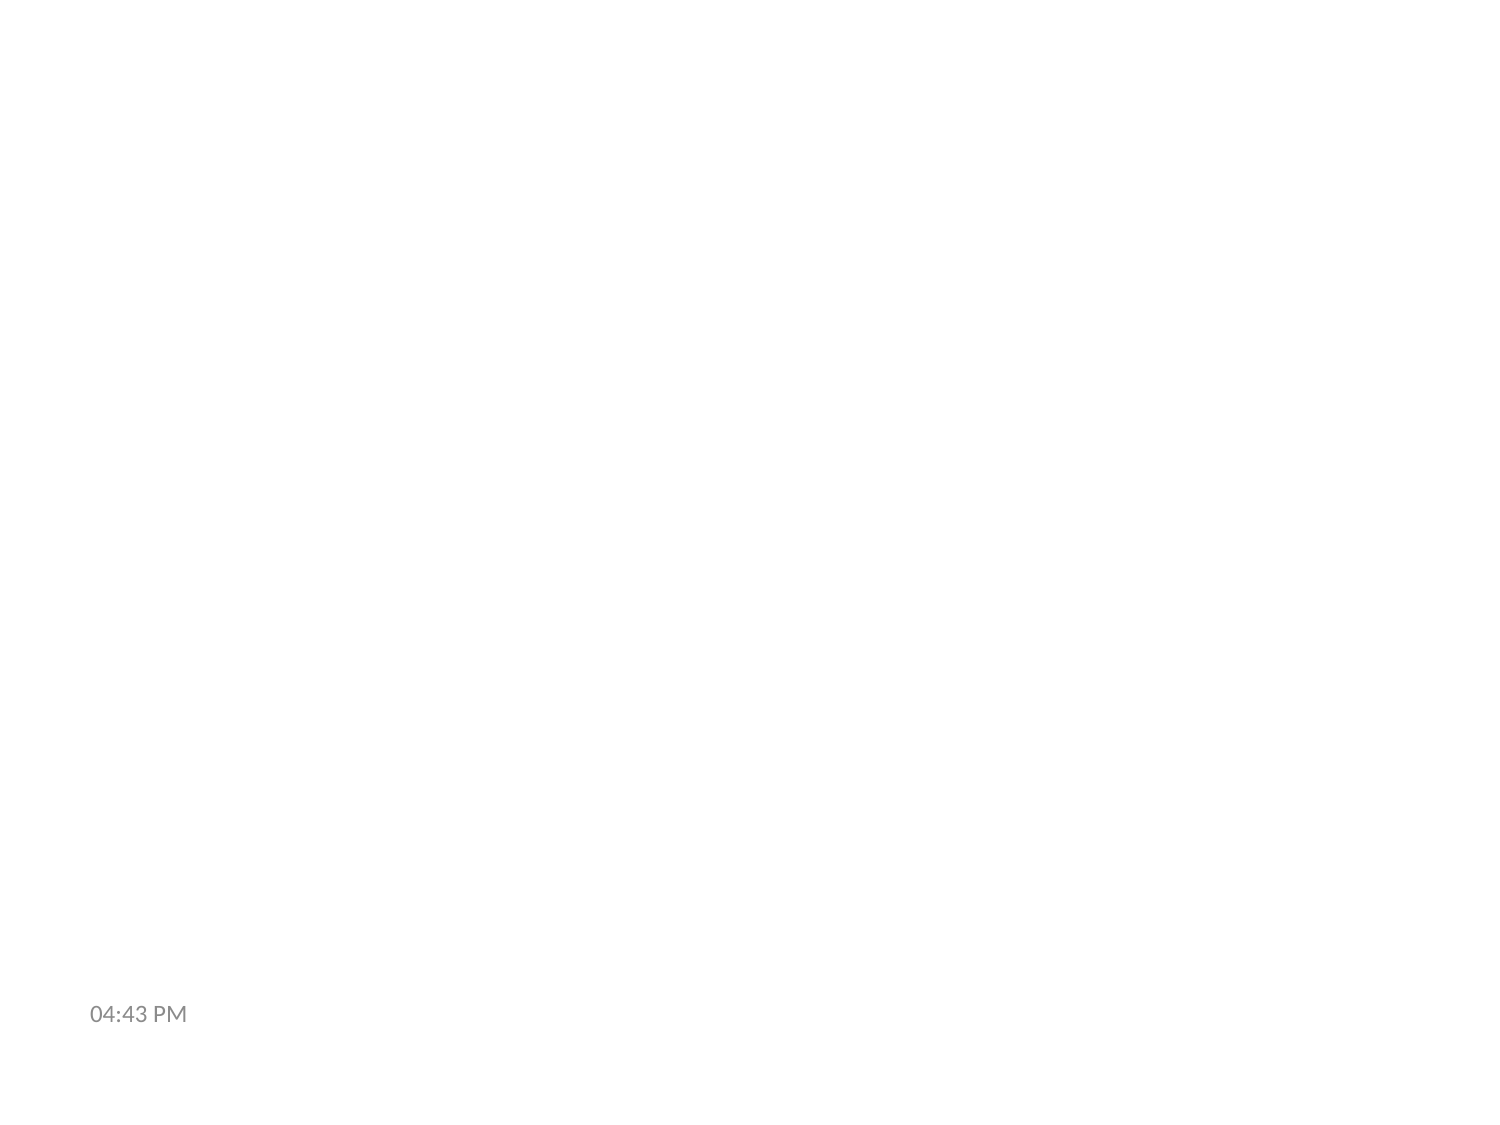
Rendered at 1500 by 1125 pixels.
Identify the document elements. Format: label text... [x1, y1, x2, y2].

text_box 3:35 PM [75, 982, 425, 1043]
